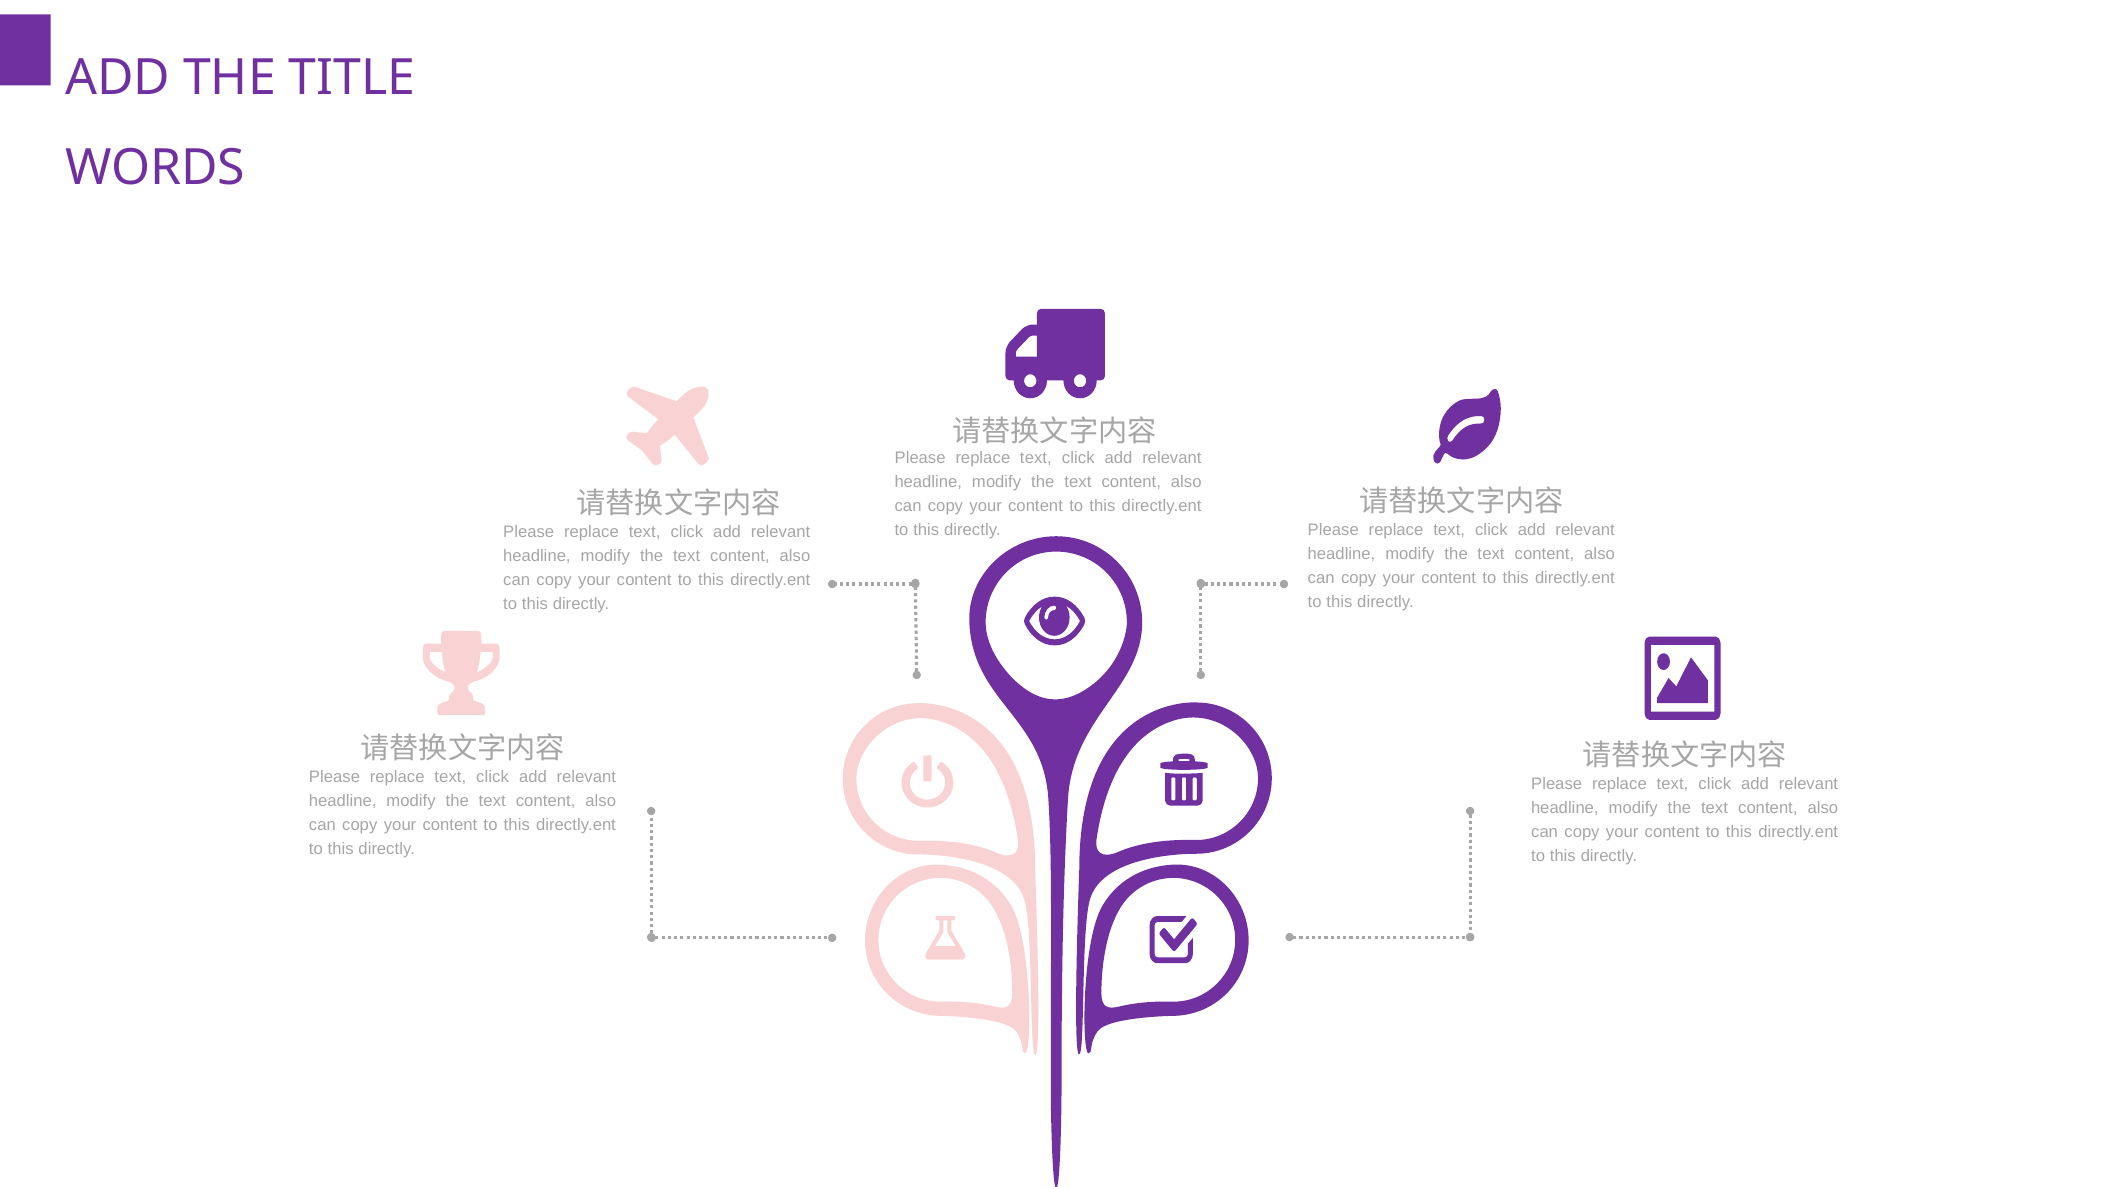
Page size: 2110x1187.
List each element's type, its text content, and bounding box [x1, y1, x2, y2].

text_box [1433, 389, 1501, 464]
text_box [864, 862, 1032, 1054]
text_box 请替换文字内容 [576, 477, 782, 517]
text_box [842, 694, 1043, 1058]
text_box Please replace text, click add relevant headline, modify the text content, also can copy your content to this directly.ent to this directly. [308, 762, 617, 859]
text_box Please replace text, click add relevant headline, modify the text content, also can copy your content to this directly.ent to this directly. [894, 443, 1203, 539]
text_box [1644, 636, 1721, 720]
text_box [626, 386, 709, 466]
text_box 请替换文字内容 [360, 722, 566, 762]
text_box 请替换文字内容 [1582, 729, 1788, 768]
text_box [1072, 694, 1272, 1057]
text_box ADD THE TITLE WORDS [50, 7, 583, 202]
text_box [1005, 308, 1105, 399]
text_box Please replace text, click add relevant headline, modify the text content, also can copy your content to this directly.ent to this directly. [1531, 768, 1839, 865]
text_box [422, 630, 500, 716]
text_box Please replace text, click add relevant headline, modify the text content, also can copy your content to this directly.ent to this directly. [503, 517, 811, 613]
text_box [967, 536, 1143, 1187]
text_box Please replace text, click add relevant headline, modify the text content, also can copy your content to this directly.ent to this directly. [1307, 514, 1616, 611]
text_box 请替换文字内容 [1359, 475, 1564, 514]
text_box 请替换文字内容 [952, 405, 1158, 443]
